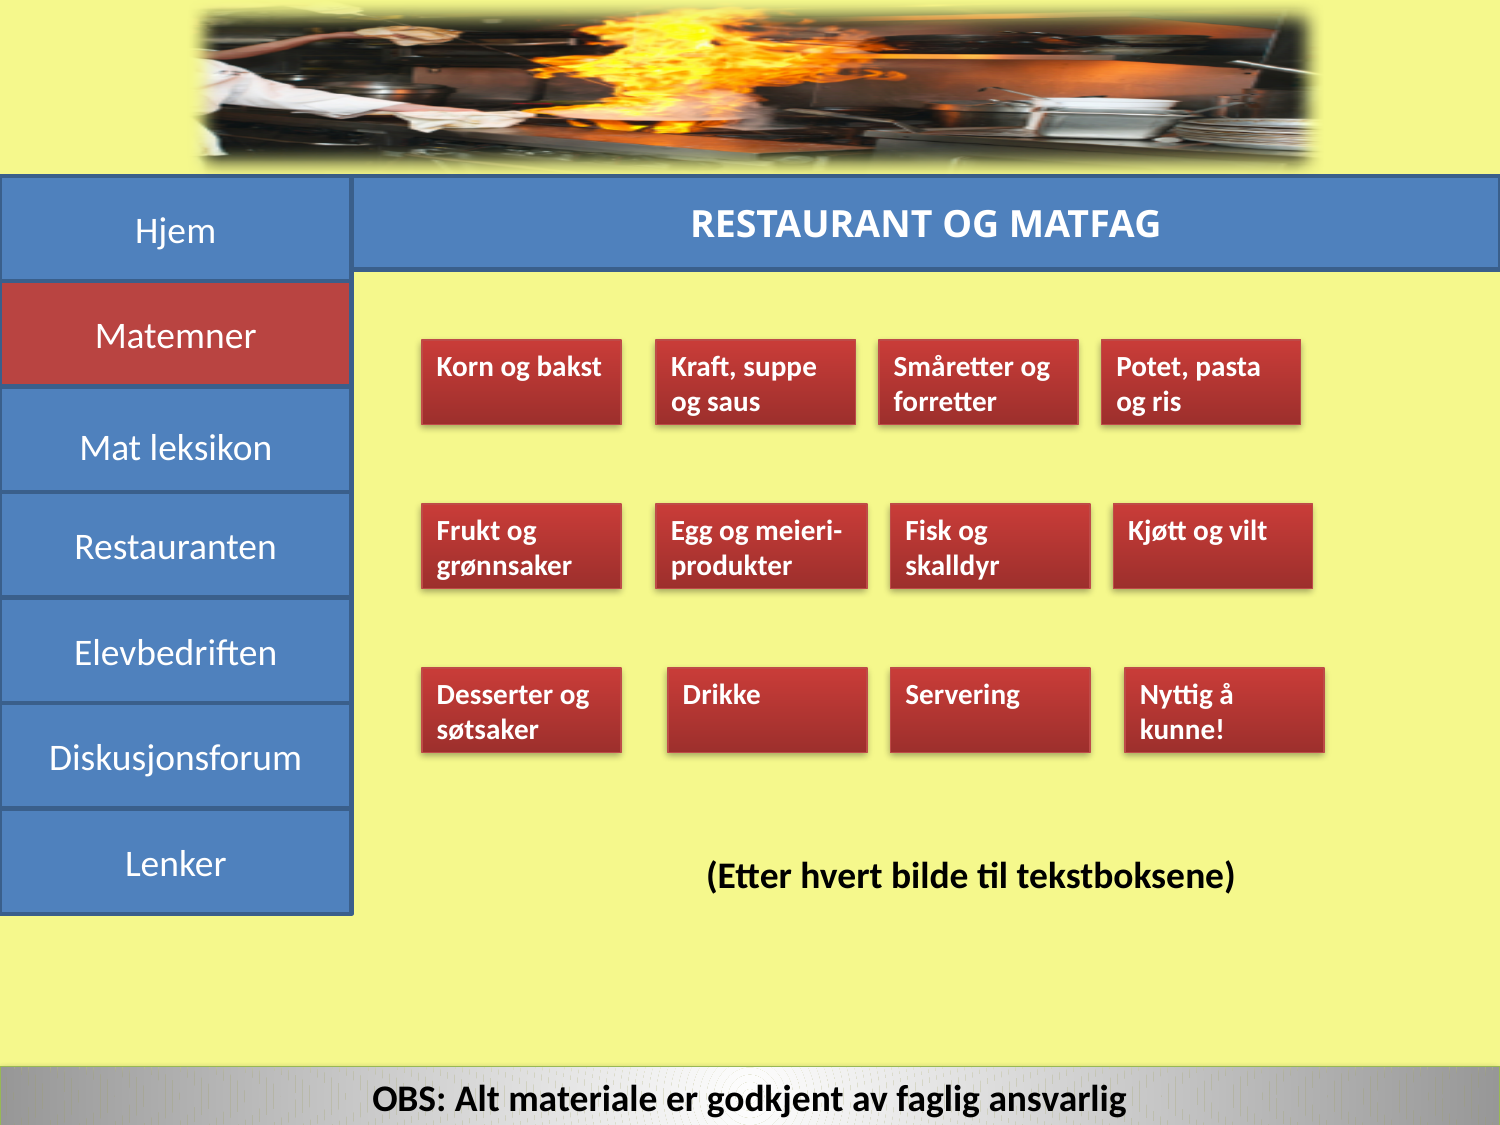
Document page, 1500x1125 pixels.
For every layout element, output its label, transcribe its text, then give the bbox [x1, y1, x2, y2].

text_box Nyttig å kunne! [1124, 667, 1325, 753]
text_box Frukt og grønnsaker [421, 503, 622, 589]
text_box Korn og bakst [421, 339, 622, 425]
text_box Mat leksikon [0, 385, 354, 490]
text_box Servering [890, 667, 1091, 753]
text_box Matemner [0, 283, 354, 385]
text_box Potet, pasta og ris [1101, 339, 1301, 425]
text_box OBS: Alt materiale er godkjent av faglig ansvarlig [0, 1066, 1500, 1125]
text_box Lenker [0, 806, 354, 916]
text_box Restauranten [0, 490, 354, 595]
text_box Egg og meieri-produkter [655, 503, 868, 589]
text_box Fisk og skalldyr [890, 503, 1091, 589]
text_box Drikke [667, 667, 868, 753]
text_box Kraft, suppe og saus [655, 339, 856, 425]
text_box Hjem [0, 174, 354, 283]
text_box RESTAURANT OG MATFAG [349, 174, 1500, 272]
picture [187, 0, 1325, 178]
text_box Småretter og forretter [878, 339, 1079, 425]
text_box Elevbedriften [0, 595, 354, 701]
text_box Kjøtt og vilt [1113, 503, 1313, 589]
text_box Diskusjonsforum [0, 701, 354, 806]
text_box Desserter og søtsaker [421, 667, 622, 753]
text_box (Etter hvert bilde til tekstboksene) [691, 843, 1289, 904]
